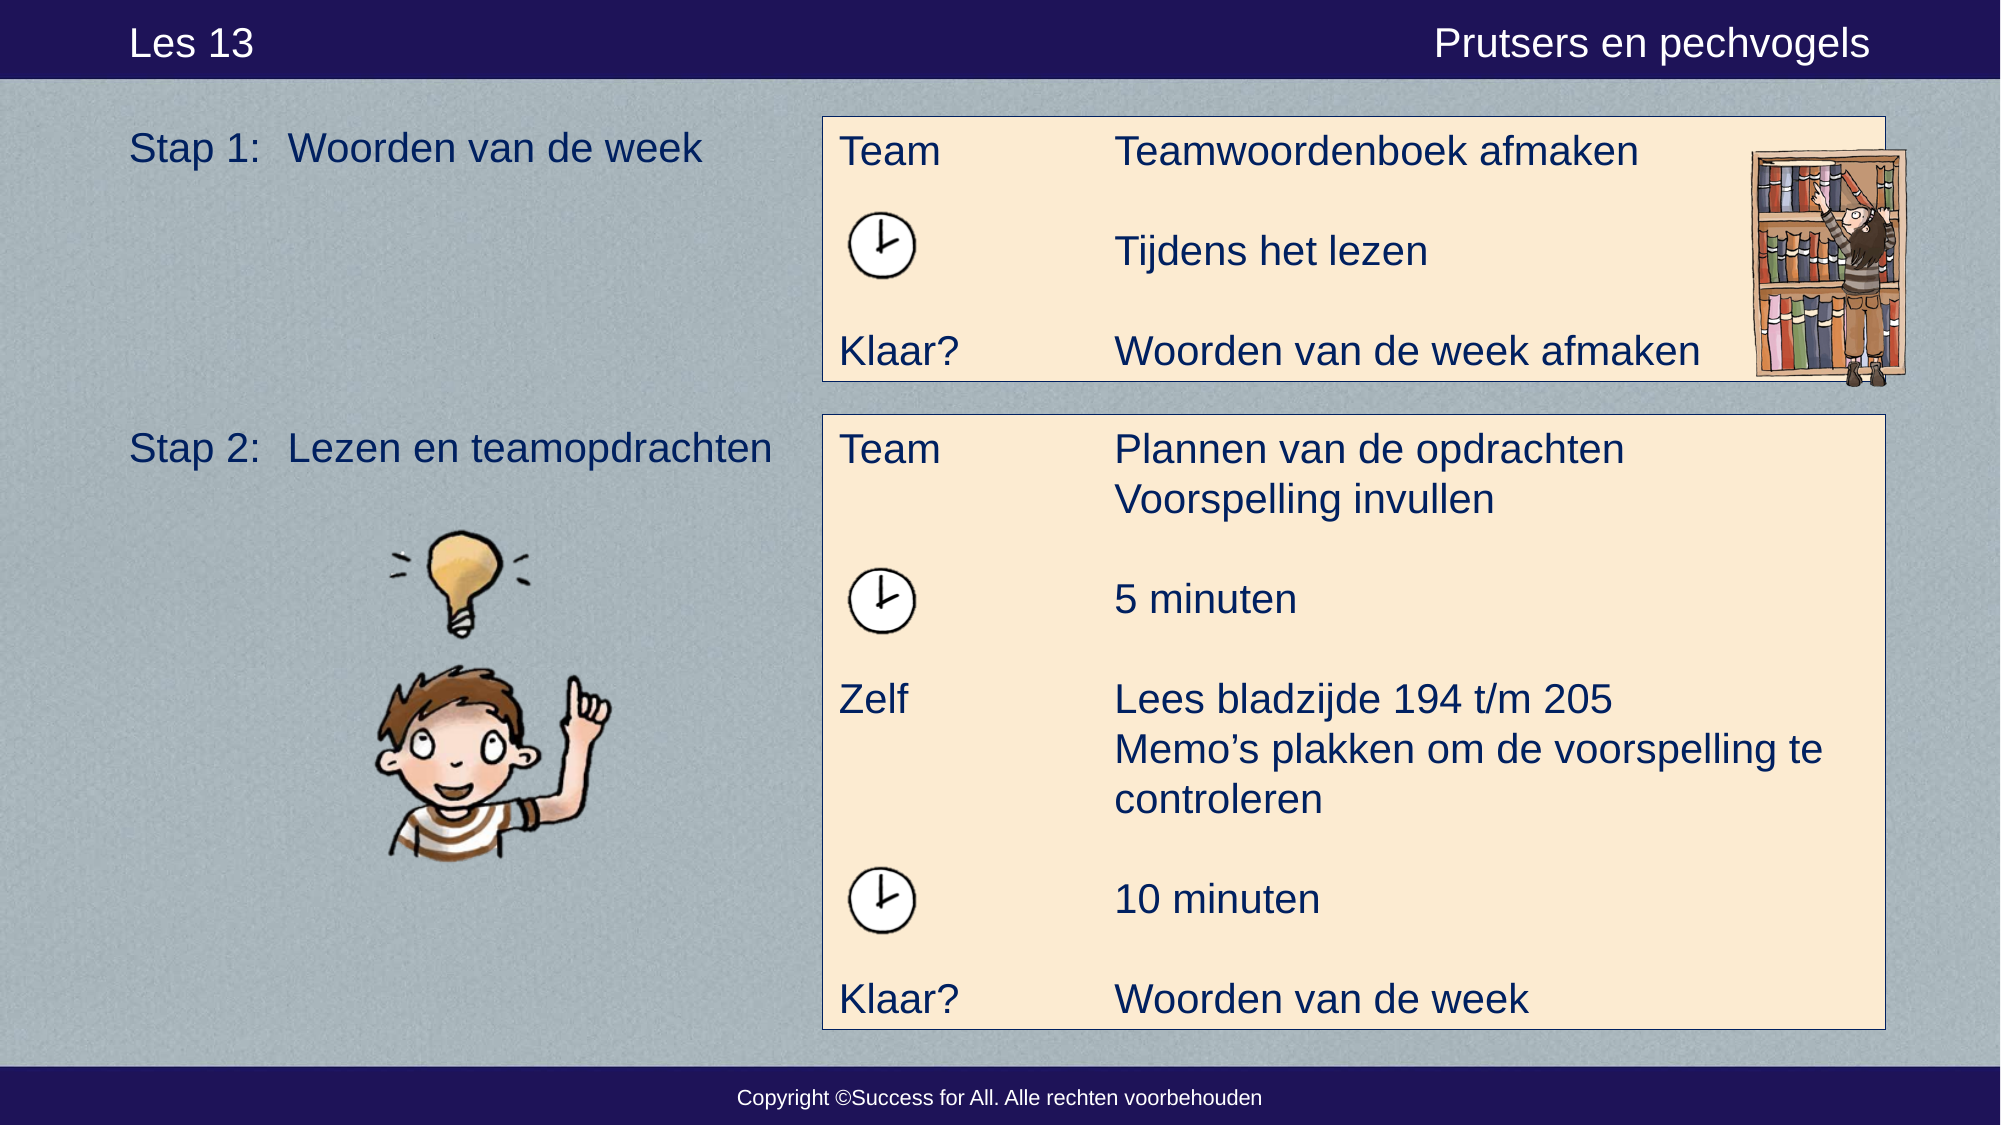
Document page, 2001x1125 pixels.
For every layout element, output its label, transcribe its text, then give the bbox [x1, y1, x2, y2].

text_box Les 13 [114, 8, 354, 73]
text_box Team Plannen van de opdrachten Voorspelling invullen 5 minuten Zelf Lees bladzijde 194 t/m 205 Memo’s plakken om de voorspelling te controleren 10 minuten Klaar? Woorden van de week [822, 414, 1886, 1030]
text_box Team Teamwoordenboek afmaken Tijdens het lezen Klaar? Woorden van de week afmaken [822, 116, 1886, 382]
text_box Copyright ©Success for All. Alle rechten voorbehouden [0, 1076, 2000, 1125]
text_box Stap 1: Woorden van de week Stap 2: Lezen en teamopdrachten [114, 113, 907, 529]
picture [0, 0, 2001, 1125]
text_box Prutsers en pechvogels [999, 8, 1886, 73]
